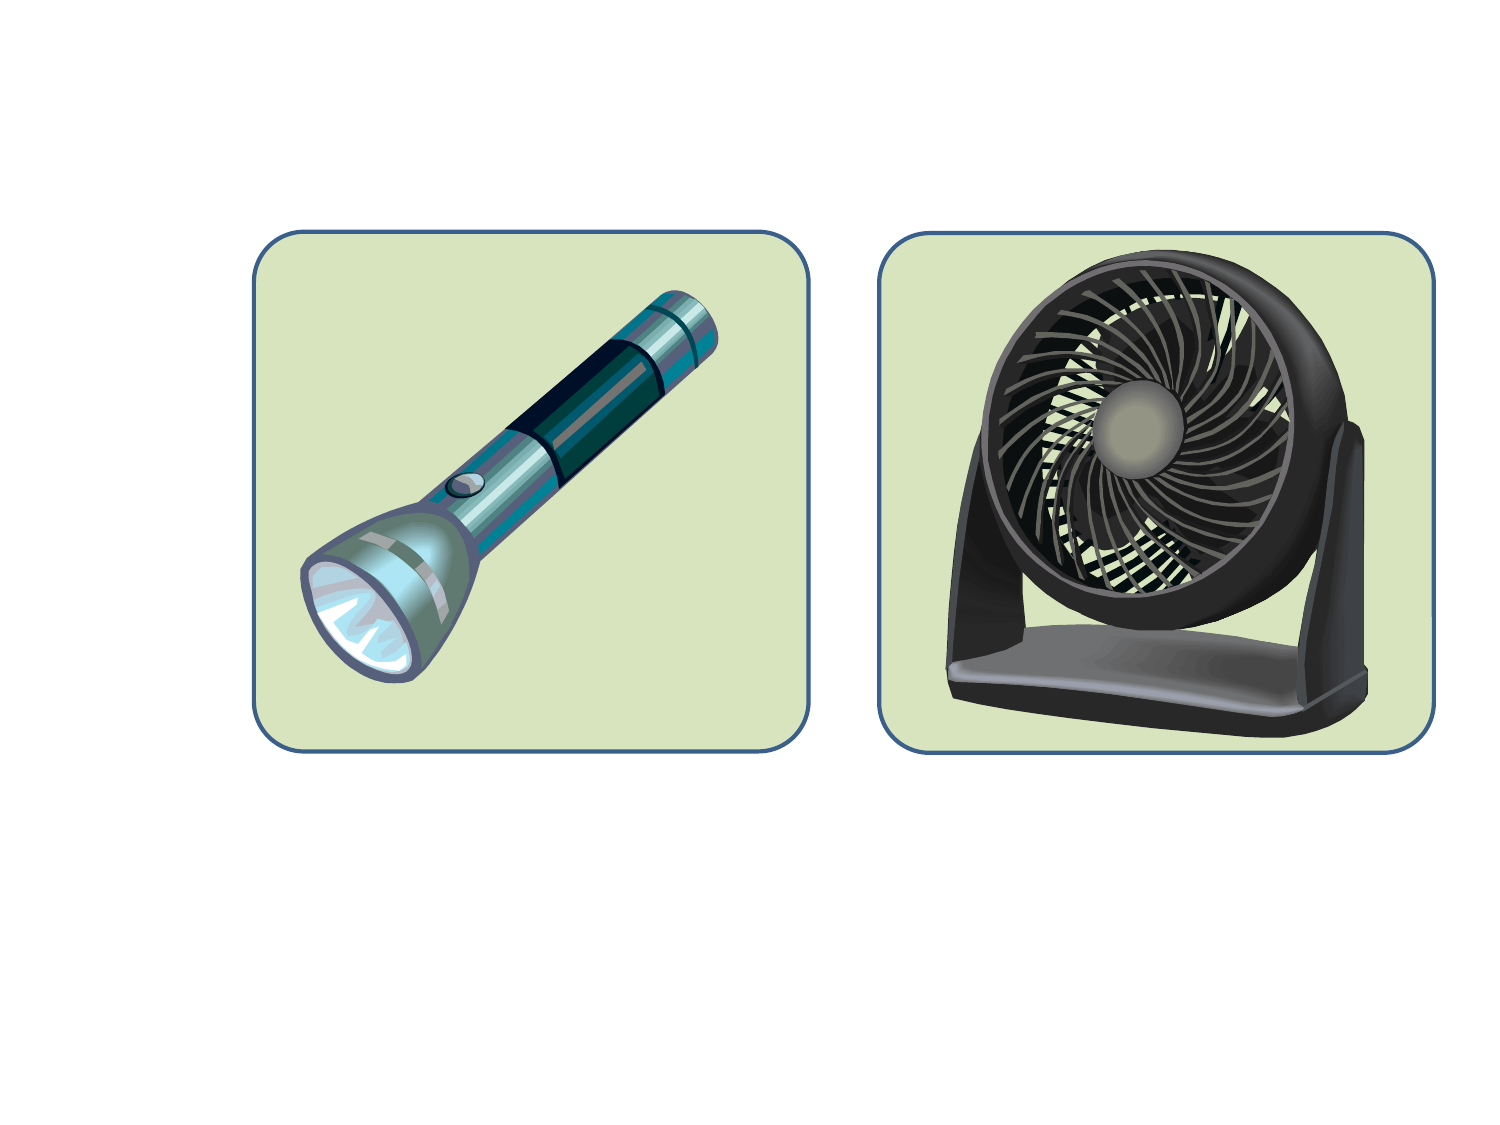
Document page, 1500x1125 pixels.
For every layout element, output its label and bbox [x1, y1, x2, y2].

text_box [253, 231, 809, 752]
text_box [878, 232, 1435, 754]
